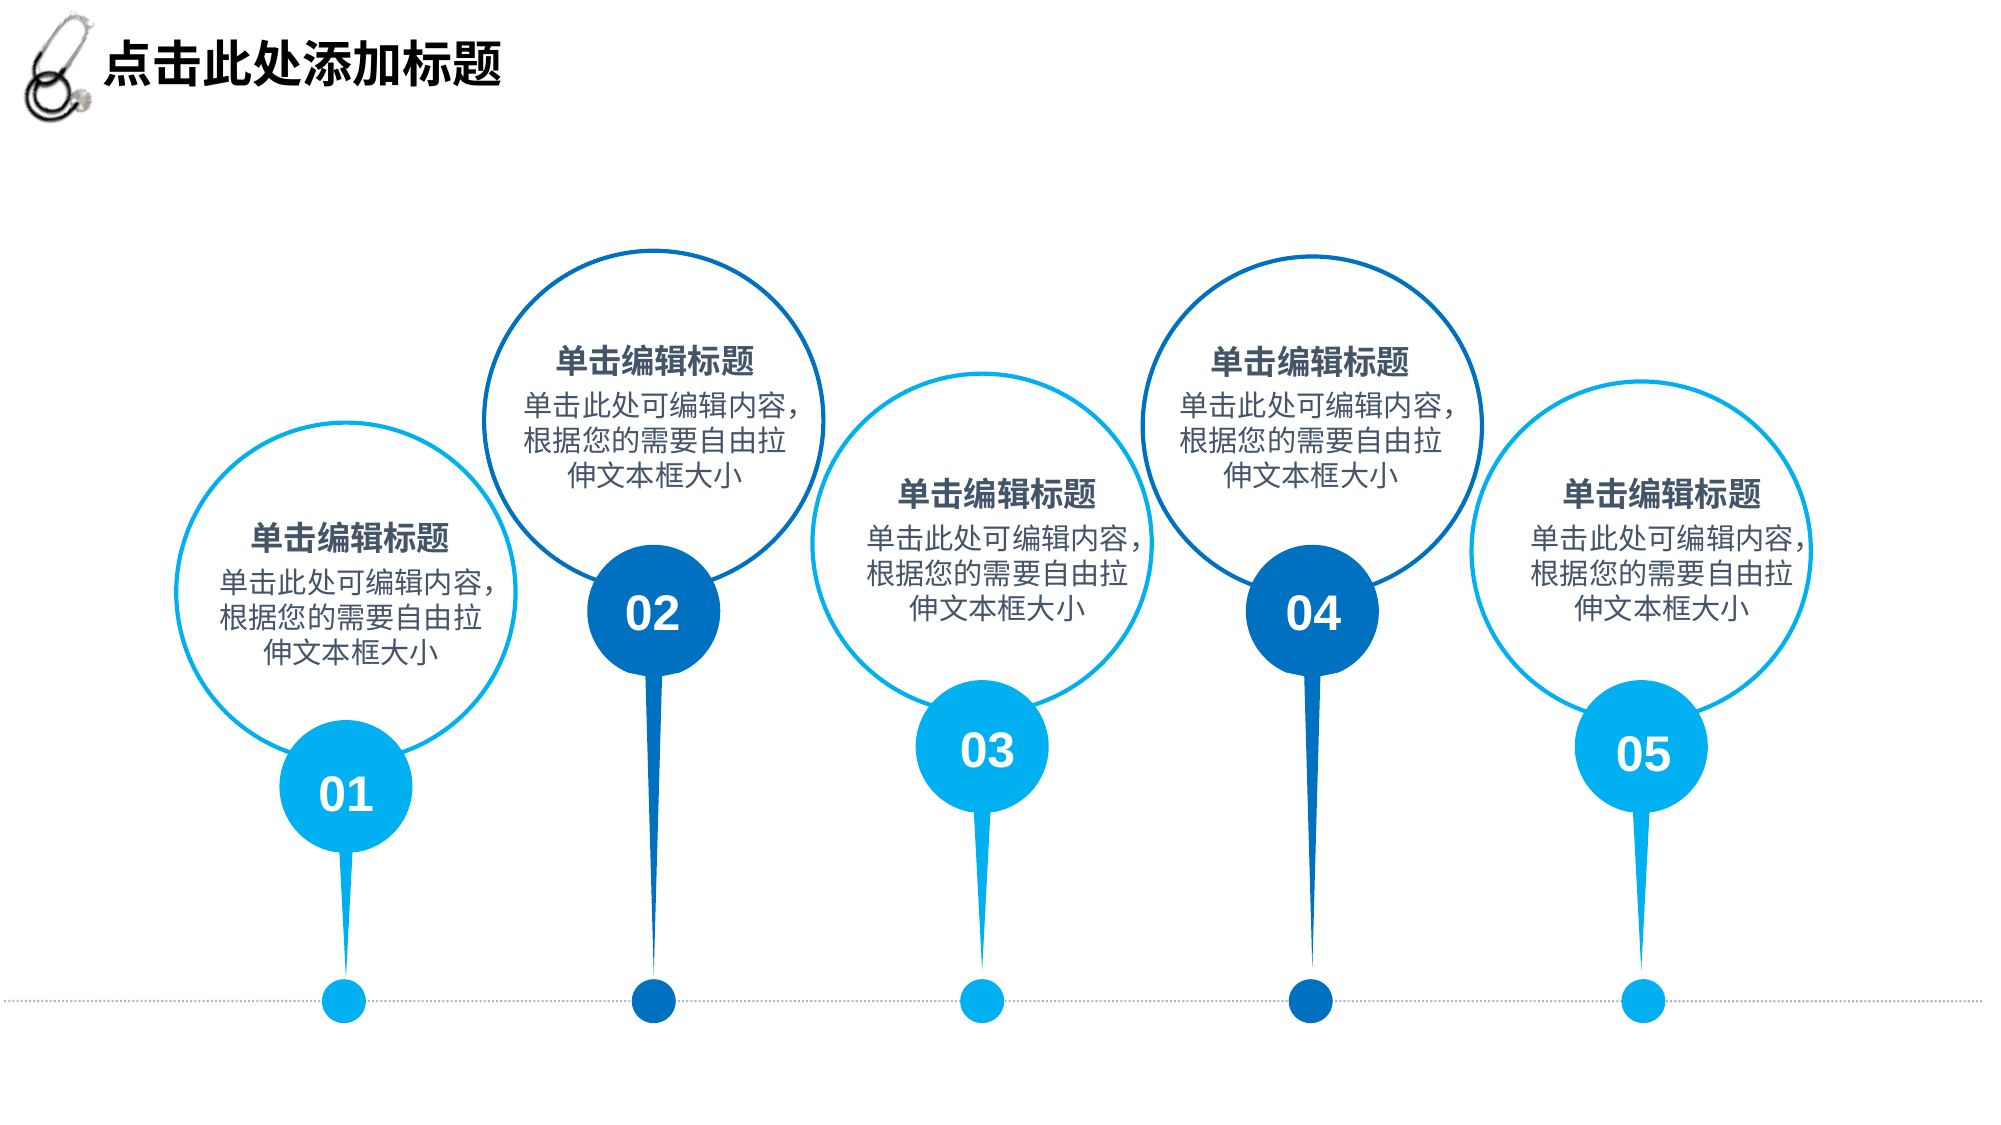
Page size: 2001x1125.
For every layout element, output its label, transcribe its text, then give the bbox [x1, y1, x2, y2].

text_box [325, 1013, 363, 1024]
text_box [1585, 782, 1698, 971]
text_box 点击此处添加标题 [116, 24, 523, 100]
picture [0, 0, 137, 145]
text_box [922, 680, 1042, 717]
text_box 03 [908, 717, 1067, 778]
text_box [960, 979, 1005, 1000]
text_box [1253, 544, 1372, 580]
text_box [827, 373, 1137, 473]
text_box 02 [573, 580, 732, 641]
text_box [963, 1013, 1001, 1024]
text_box [1471, 514, 1811, 711]
text_box [504, 250, 804, 340]
text_box [631, 979, 676, 1000]
text_box 01 [266, 761, 425, 822]
text_box [1288, 979, 1333, 1000]
text_box [289, 822, 403, 1000]
text_box [1490, 381, 1792, 473]
text_box 单击编辑标题 [158, 517, 543, 558]
text_box 单击编辑标题 [1118, 340, 1503, 381]
text_box 单击编辑标题 [462, 340, 847, 381]
text_box [1166, 256, 1459, 340]
text_box [1142, 381, 1482, 580]
text_box 单击此处可编辑内容，根据您的需要自由拉伸文本框大小 [862, 520, 1133, 626]
text_box [594, 641, 714, 975]
text_box [595, 544, 713, 580]
text_box 单击编辑标题 [805, 473, 1189, 514]
text_box [176, 558, 516, 752]
text_box 单击编辑标题 [1470, 473, 1854, 514]
text_box 04 [1234, 580, 1393, 641]
text_box [284, 720, 408, 761]
text_box 单击此处可编辑内容，根据您的需要自由拉伸文本框大小 [520, 386, 791, 492]
text_box [635, 1013, 673, 1024]
text_box 05 [1564, 721, 1723, 782]
text_box 单击此处可编辑内容，根据您的需要自由拉伸文本框大小 [1175, 387, 1447, 493]
text_box [1624, 1013, 1662, 1024]
text_box 单击此处可编辑内容，根据您的需要自由拉伸文本框大小 [215, 563, 487, 669]
text_box [1292, 1013, 1330, 1024]
text_box [193, 422, 498, 517]
text_box [1579, 680, 1703, 721]
text_box [812, 514, 1152, 705]
text_box [1252, 641, 1372, 969]
text_box [923, 778, 1041, 971]
text_box [1621, 979, 1666, 1000]
text_box 单击此处可编辑内容，根据您的需要自由拉伸文本框大小 [1527, 520, 1798, 626]
text_box [484, 381, 824, 580]
